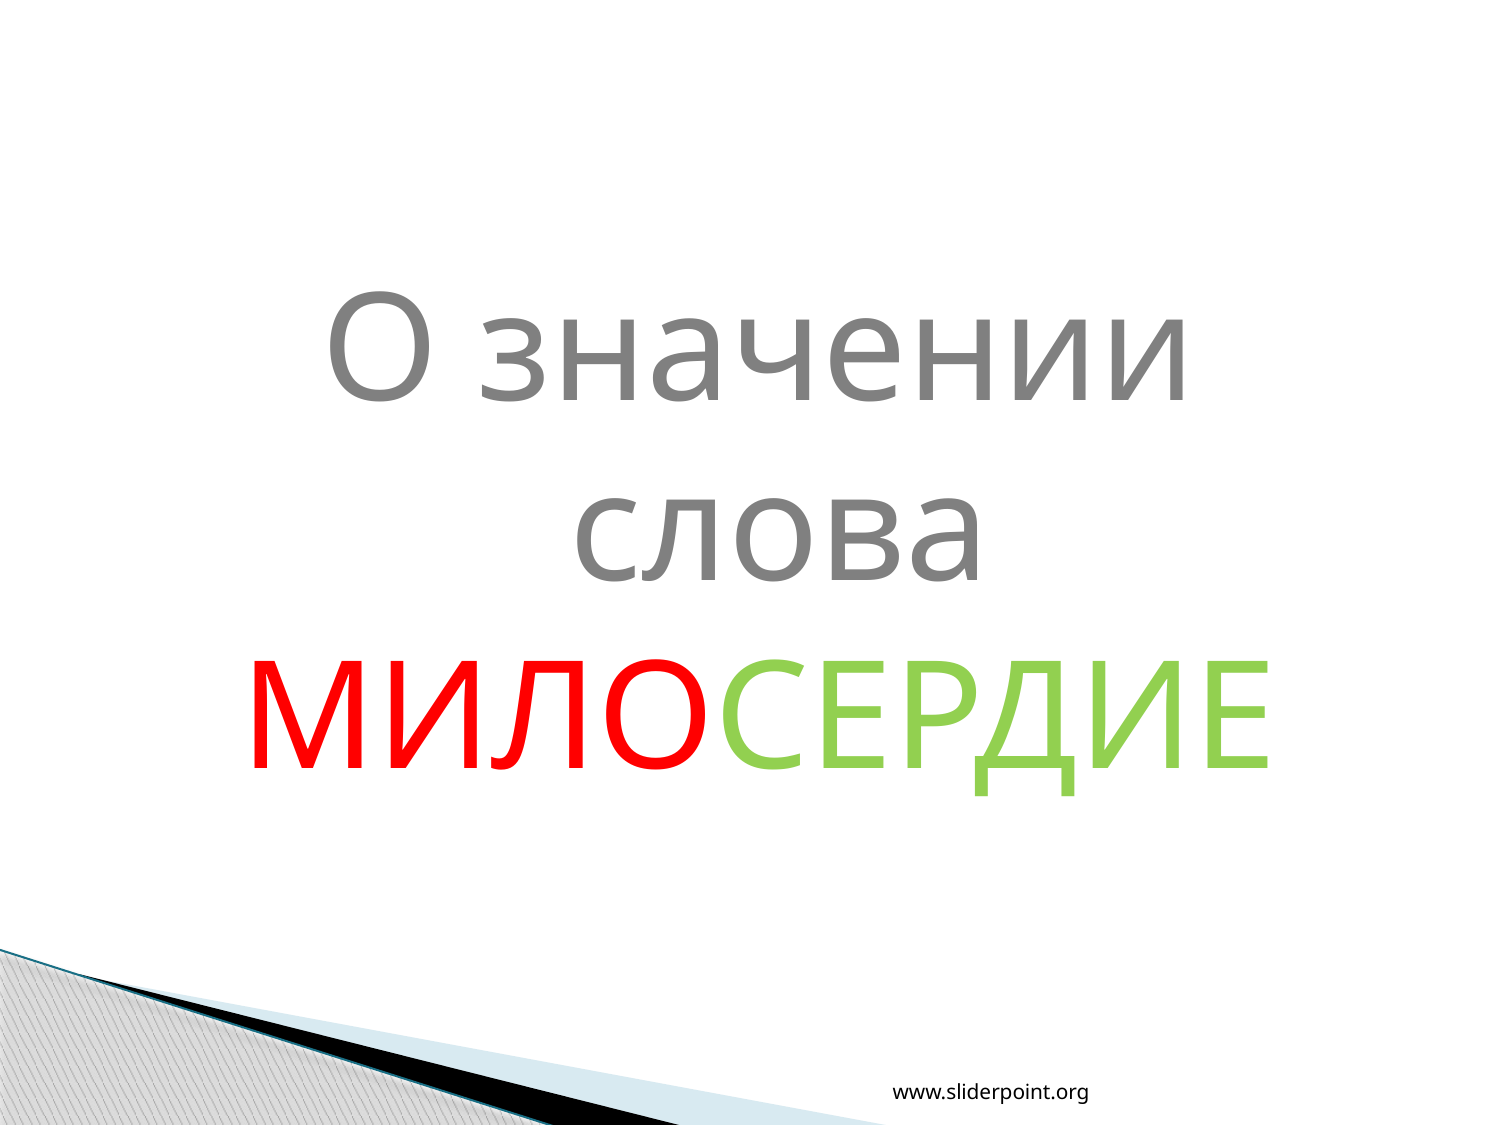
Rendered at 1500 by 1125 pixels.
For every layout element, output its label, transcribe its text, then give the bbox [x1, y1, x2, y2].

footer www.sliderpoint.org [718, 1051, 1105, 1112]
list О значении слова МИЛОСЕРДИЕ [75, 242, 1425, 986]
